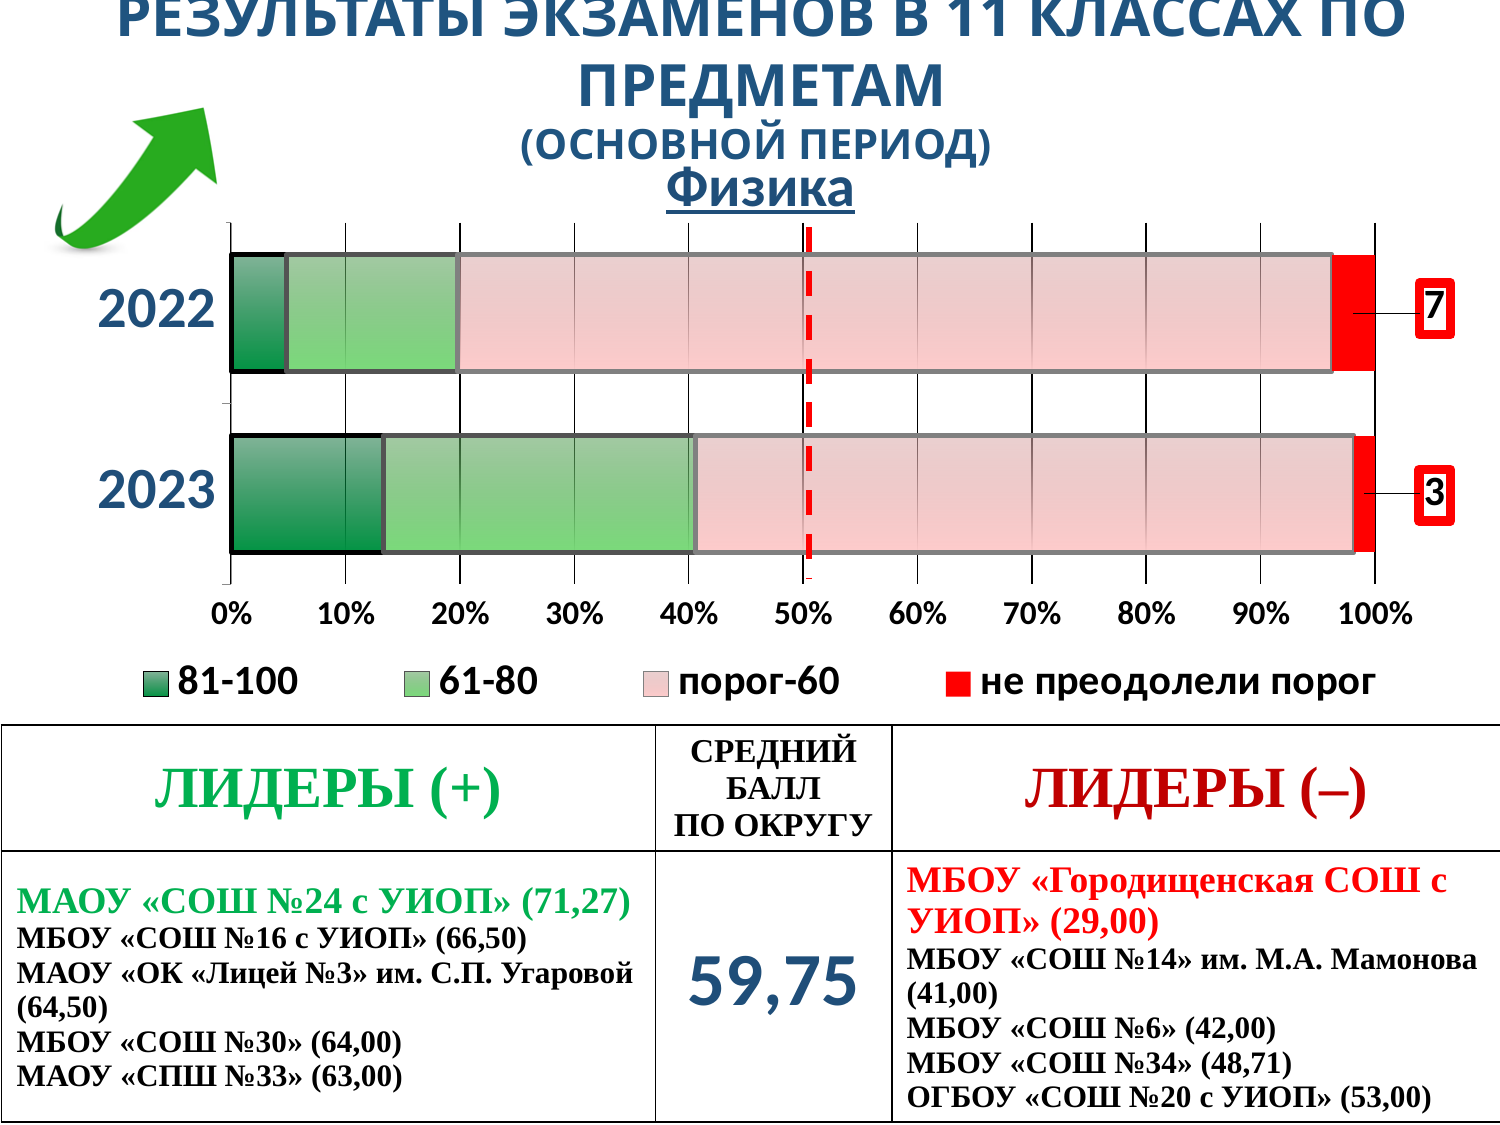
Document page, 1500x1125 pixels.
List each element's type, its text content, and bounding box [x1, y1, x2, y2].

table_cell МБОУ «Городищенская СОШ с УИОП» (29,00) МБОУ «СОШ №14» им. М.А. Мамонова (41,00) МБОУ «СОШ №6» (42,00) МБОУ «СОШ №34» (48,71) ОГБОУ «СОШ №20 с УИОП» (53,00) [893, 852, 1500, 1121]
table_cell 59,75 [656, 852, 891, 1121]
table_header ЛИДЕРЫ (–) [893, 726, 1500, 850]
table_header СРЕДНИЙ БАЛЛ ПО ОКРУГУ [656, 728, 891, 850]
chart [27, 125, 1495, 728]
table_cell МАОУ «СОШ №24 с УИОП» (71,27) МБОУ «СОШ №16 с УИОП» (66,50) МАОУ «ОК «Лицей №3» им. С.П. Угаровой (64,50) МБОУ «СОШ №30» (64,00) МАОУ «СПШ №33» (63,00) [2, 852, 655, 1121]
table_header ЛИДЕРЫ (+) [2, 726, 655, 850]
picture [27, 100, 226, 267]
text_box РЕЗУЛЬТАТЫ ЭКЗАМЕНОВ В 11 КЛАССАХ ПО ПРЕДМЕТАМ (ОСНОВНОЙ ПЕРИОД) [23, 22, 1500, 124]
